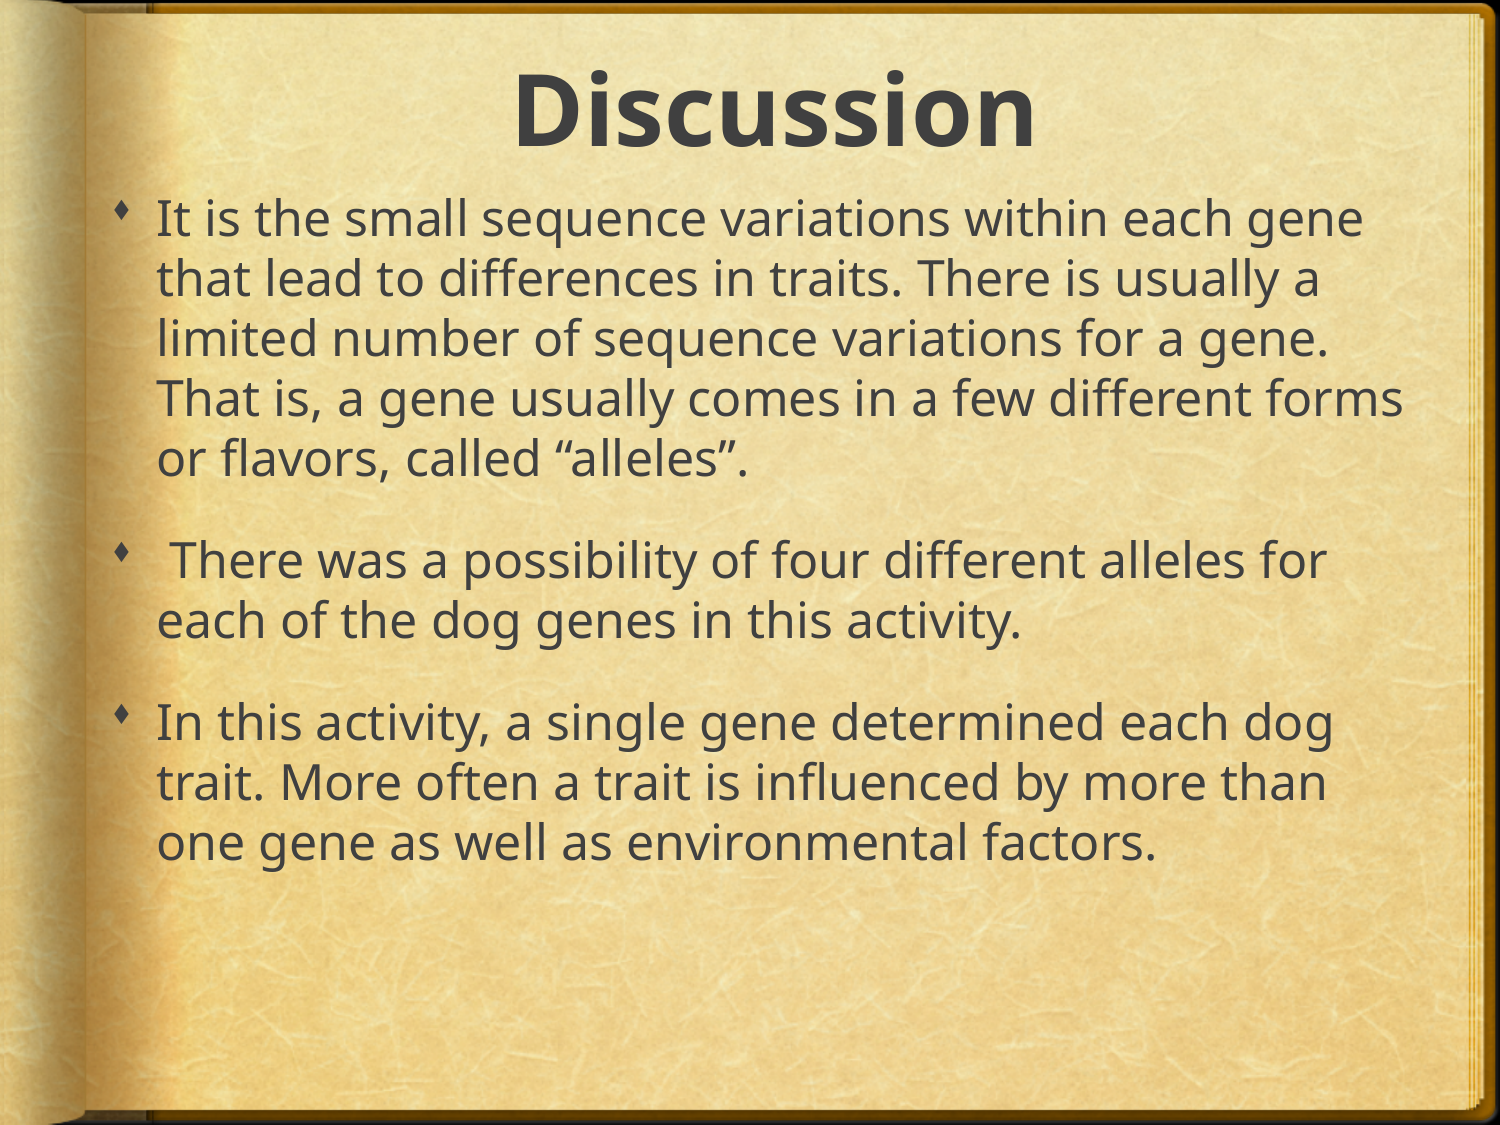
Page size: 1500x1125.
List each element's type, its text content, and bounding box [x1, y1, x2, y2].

list It is the small sequence variations within each gene that lead to differences in traits. There is usually a limited number of sequence variations for a gene. That is, a gene usually comes in a few different forms or flavors, called “alleles”. There was a possibility of four different alleles for each of the dog genes in this activity. In this activity, a single gene determined each dog trait. More often a trait is influenced by more than one gene as well as environmental factors. [94, 179, 1446, 1079]
title Discussion [178, 45, 1372, 179]
picture [0, 0, 1500, 1125]
